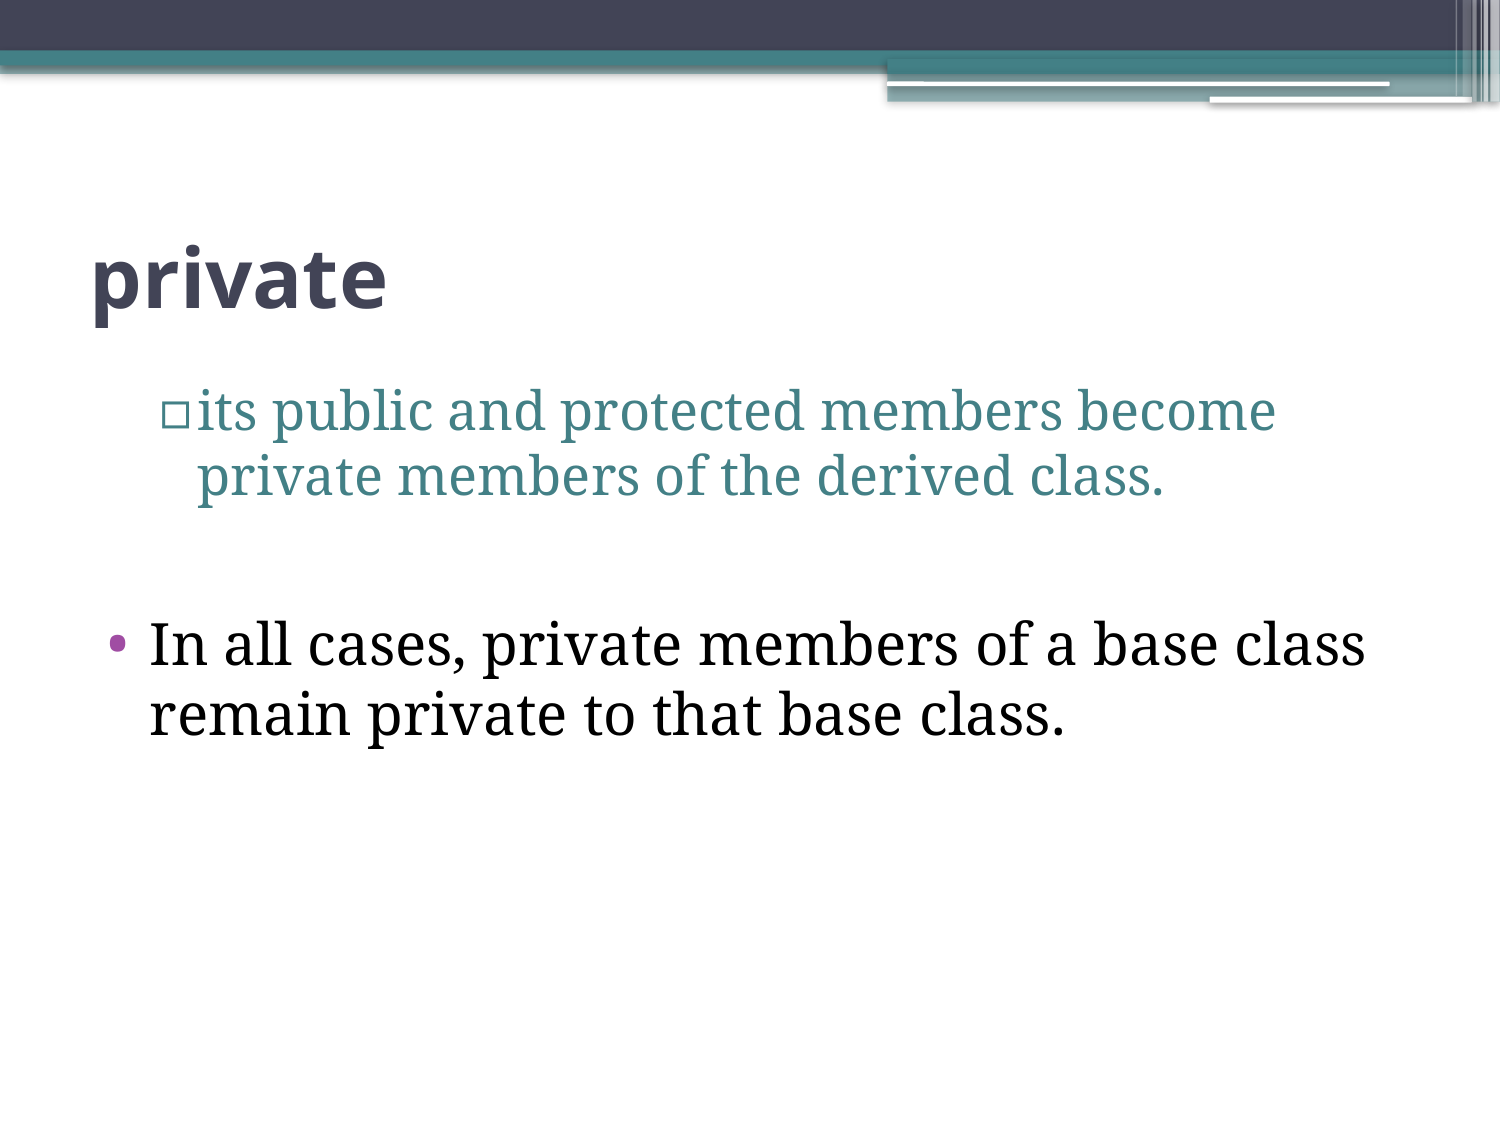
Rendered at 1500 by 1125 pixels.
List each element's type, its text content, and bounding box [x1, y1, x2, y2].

list its public and protected members become private members of the derived class. In all cases, private members of a base class remain private to that base class. [75, 368, 1425, 1079]
title private [75, 187, 1425, 363]
